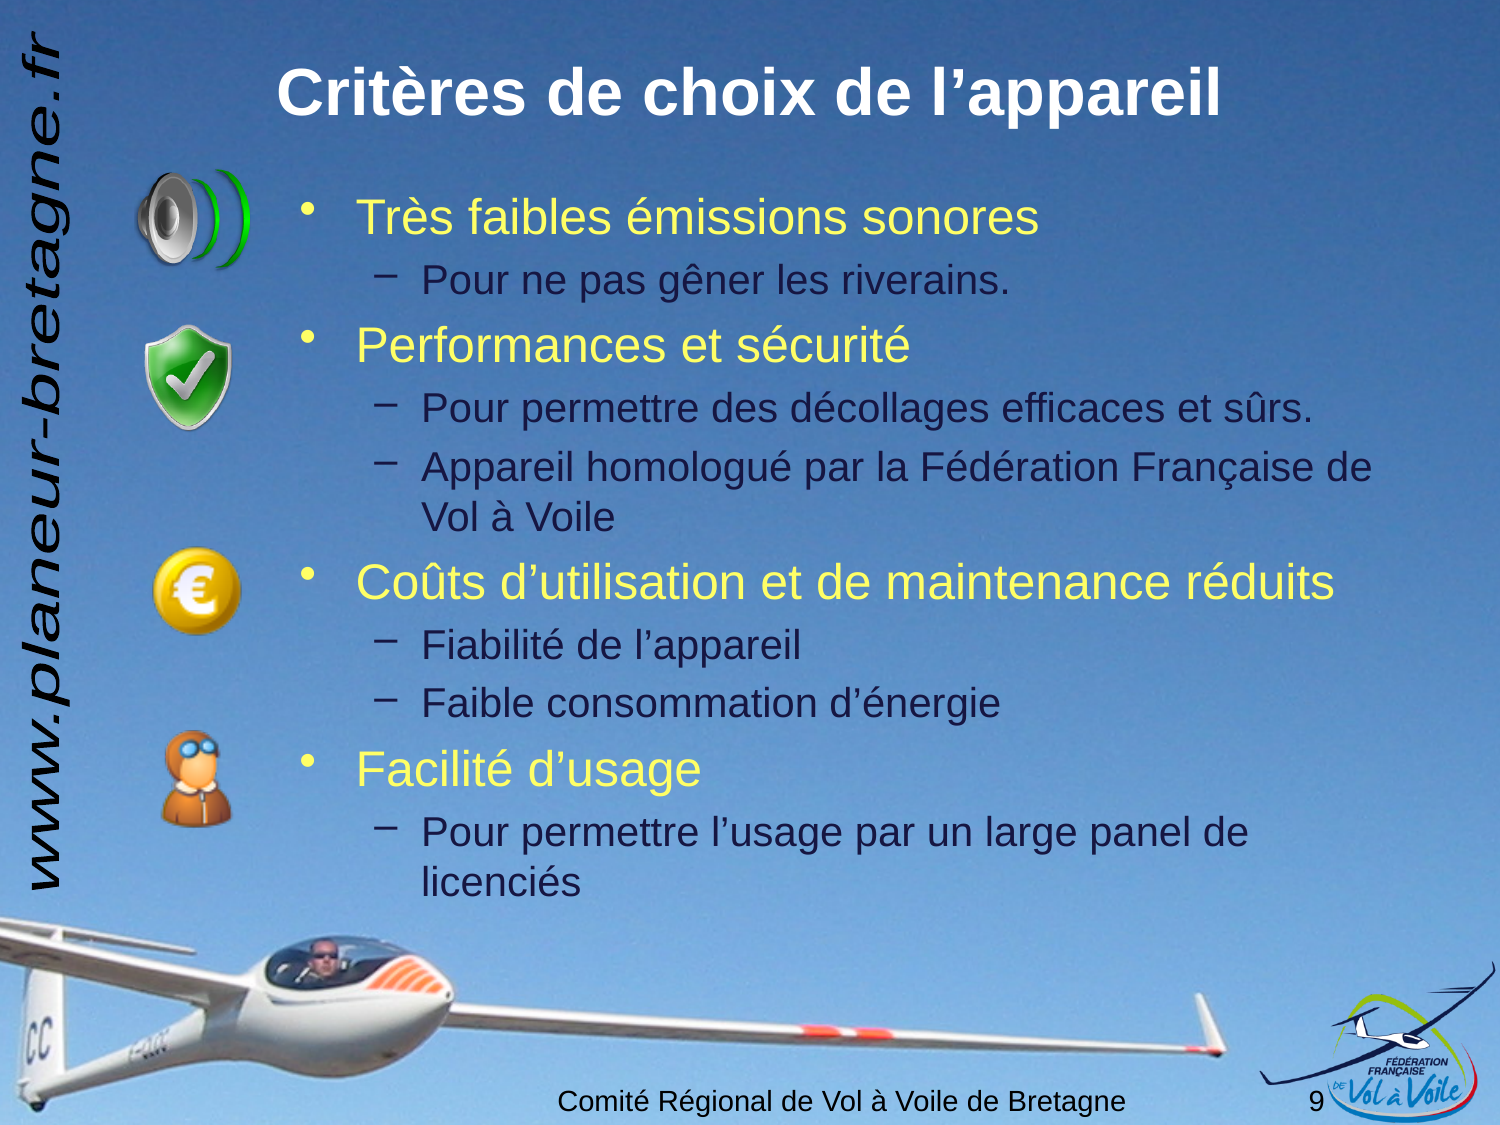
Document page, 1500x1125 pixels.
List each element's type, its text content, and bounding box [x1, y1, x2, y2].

picture [0, 0, 1500, 1125]
title Critères de choix de l’appareil [74, 44, 1426, 133]
list Très faibles émissions sonores Pour ne pas gêner les riverains. Performances et sécurité Pour permettre des décollages efficaces et sûrs. Appareil homologué par la Fédération Française de Vol à Voile Coûts d’utilisation et de maintenance réduits Fiabilité de l’appareil Faible consommation d’énergie Facilité d’usage Pour permettre l’usage par un large panel de licenciés [284, 177, 1425, 999]
